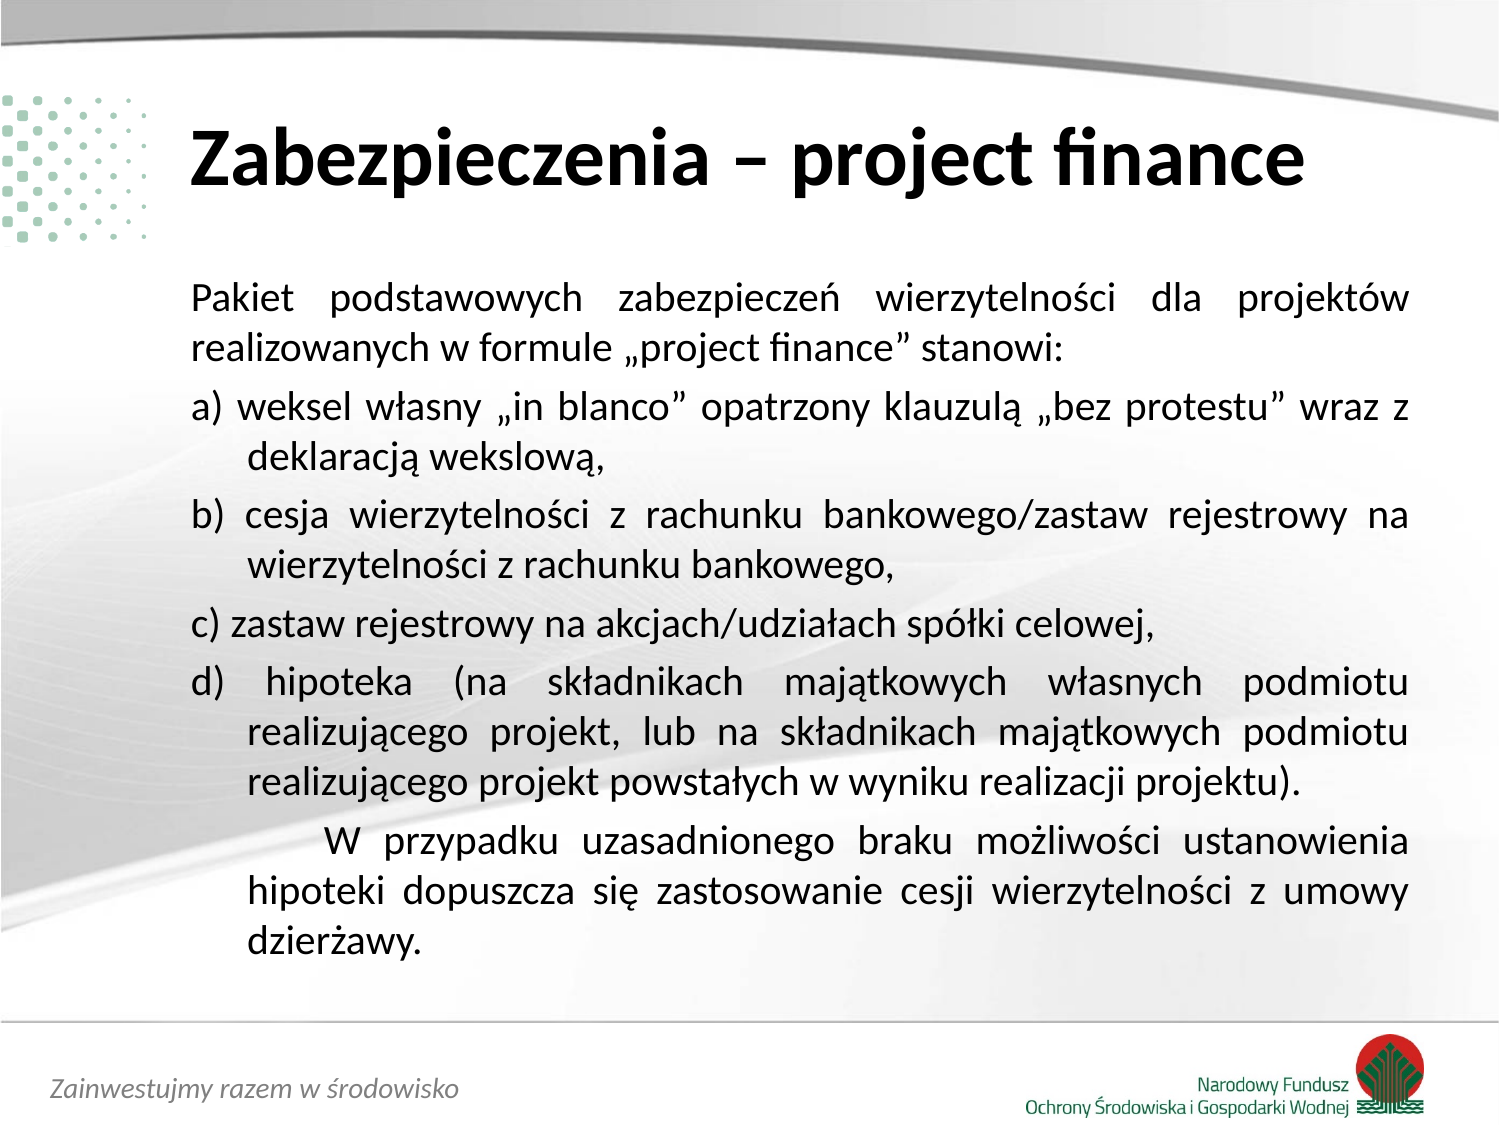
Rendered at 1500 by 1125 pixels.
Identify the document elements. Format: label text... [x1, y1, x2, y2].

list Pakiet podstawowych zabezpieczeń wierzytelności dla projektów realizowanych w formule „project finance” stanowi: a) weksel własny „in blanco” opatrzony klauzulą „bez protestu” wraz z deklaracją wekslową, b) cesja wierzytelności z rachunku bankowego/zastaw rejestrowy na wierzytelności z rachunku bankowego, c) zastaw rejestrowy na akcjach/udziałach spółki celowej, d) hipoteka (na składnikach majątkowych własnych podmiotu realizującego projekt, lub na składnikach majątkowych podmiotu realizującego projekt powstałych w wyniku realizacji projektu). W przypadku uzasadnionego braku możliwości ustanowienia hipoteki dopuszcza się zastosowanie cesji wierzytelności z umowy dzierżawy. [175, 262, 1425, 1005]
title Zabezpieczenia – project finance [175, 58, 1425, 247]
picture [0, 0, 1499, 1023]
picture [1026, 1034, 1424, 1118]
